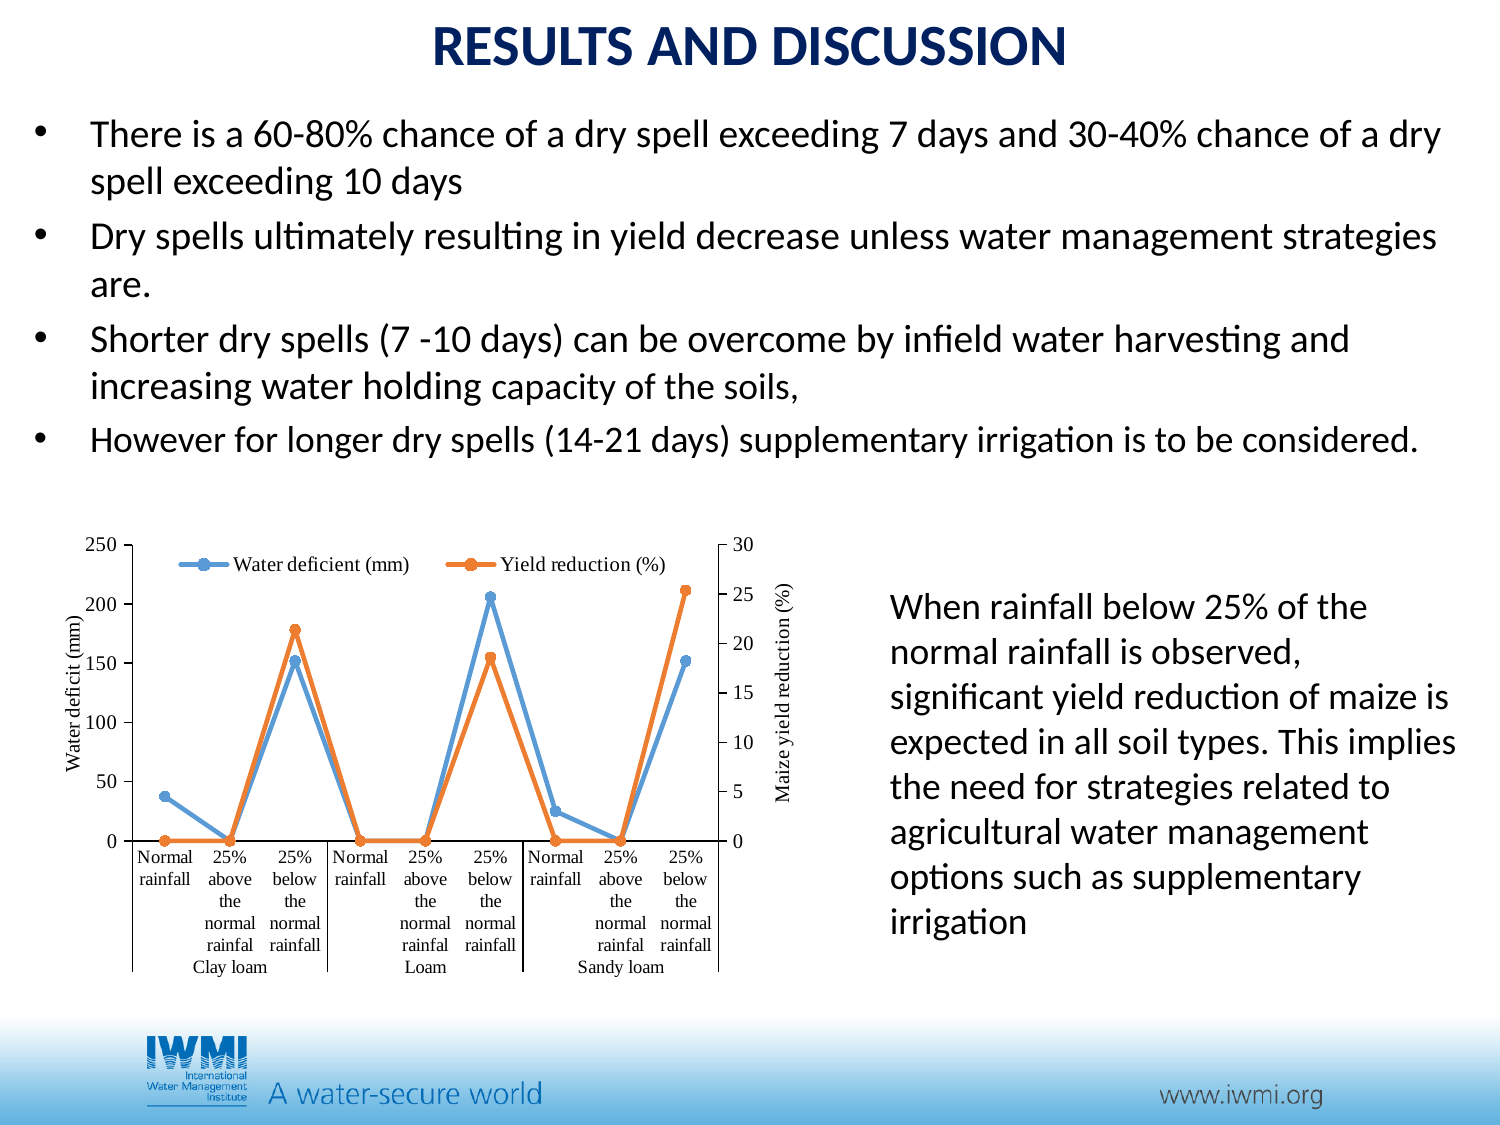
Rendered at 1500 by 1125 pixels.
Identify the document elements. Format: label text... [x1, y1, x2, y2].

text_box When rainfall below 25% of the normal rainfall is observed, significant yield reduction of maize is expected in all soil types. This implies the need for strategies related to agricultural water management options such as supplementary irrigation [874, 574, 1475, 950]
title Results and discussion [24, 0, 1475, 99]
list There is a 60-80% chance of a dry spell exceeding 7 days and 30-40% chance of a dry spell exceeding 10 days Dry spells ultimately resulting in yield decrease unless water management strategies are. Shorter dry spells (7 -10 days) can be overcome by infield water harvesting and increasing water holding capacity of the soils, However for longer dry spells (14-21 days) supplementary irrigation is to be considered. [18, 99, 1482, 488]
picture [0, 1012, 1500, 1125]
chart [49, 524, 801, 1001]
